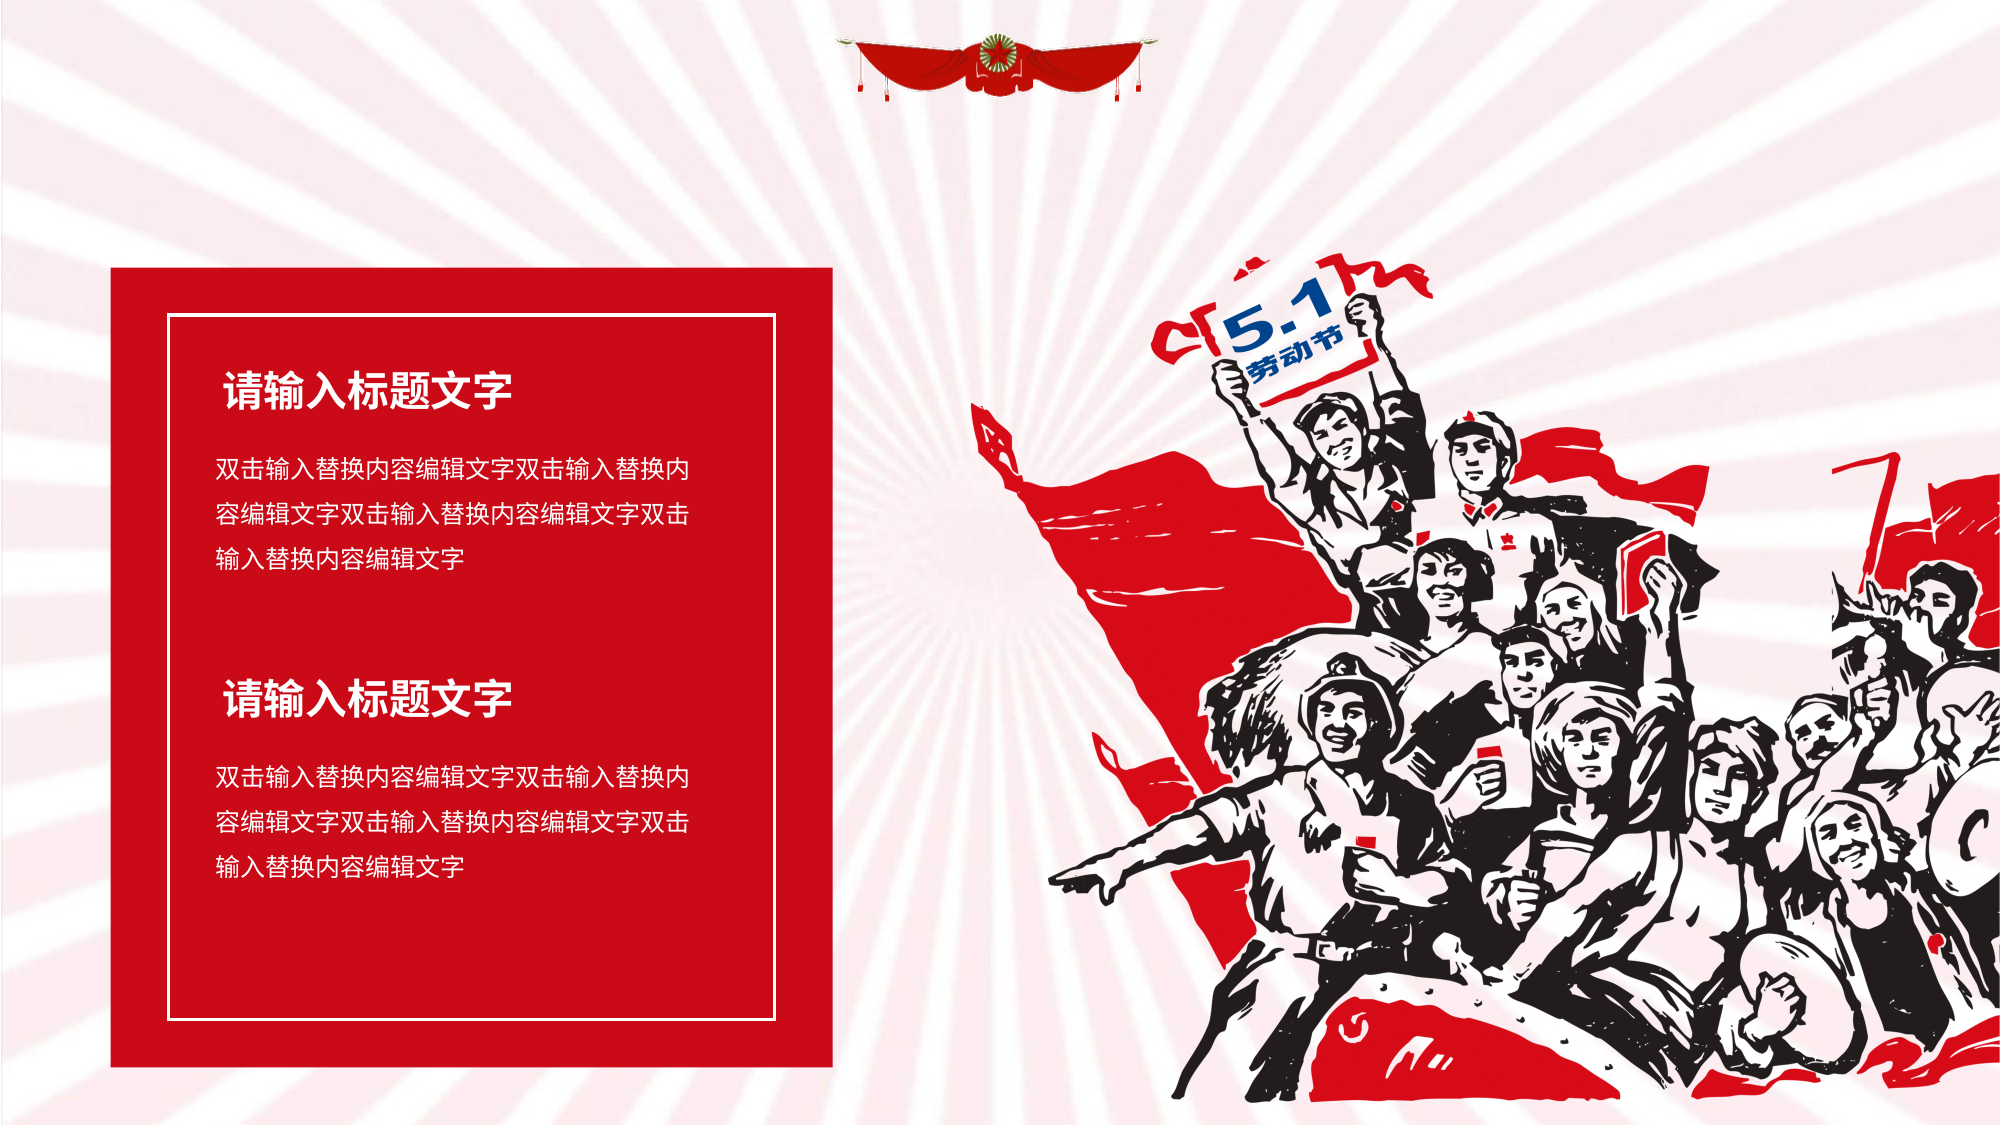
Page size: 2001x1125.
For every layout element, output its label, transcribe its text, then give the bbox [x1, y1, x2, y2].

text_box [110, 266, 834, 1068]
picture [3, 1, 2000, 1125]
text_box 请输入标题文字 [206, 657, 561, 738]
text_box 双击输入替换内容编辑文字双击输入替换内容编辑文字双击输入替换内容编辑文字双击输入替换内容编辑文字 [201, 431, 723, 581]
text_box [167, 314, 776, 1021]
text_box 双击输入替换内容编辑文字双击输入替换内容编辑文字双击输入替换内容编辑文字双击输入替换内容编辑文字 [201, 739, 723, 889]
text_box 请输入标题文字 [206, 349, 561, 430]
